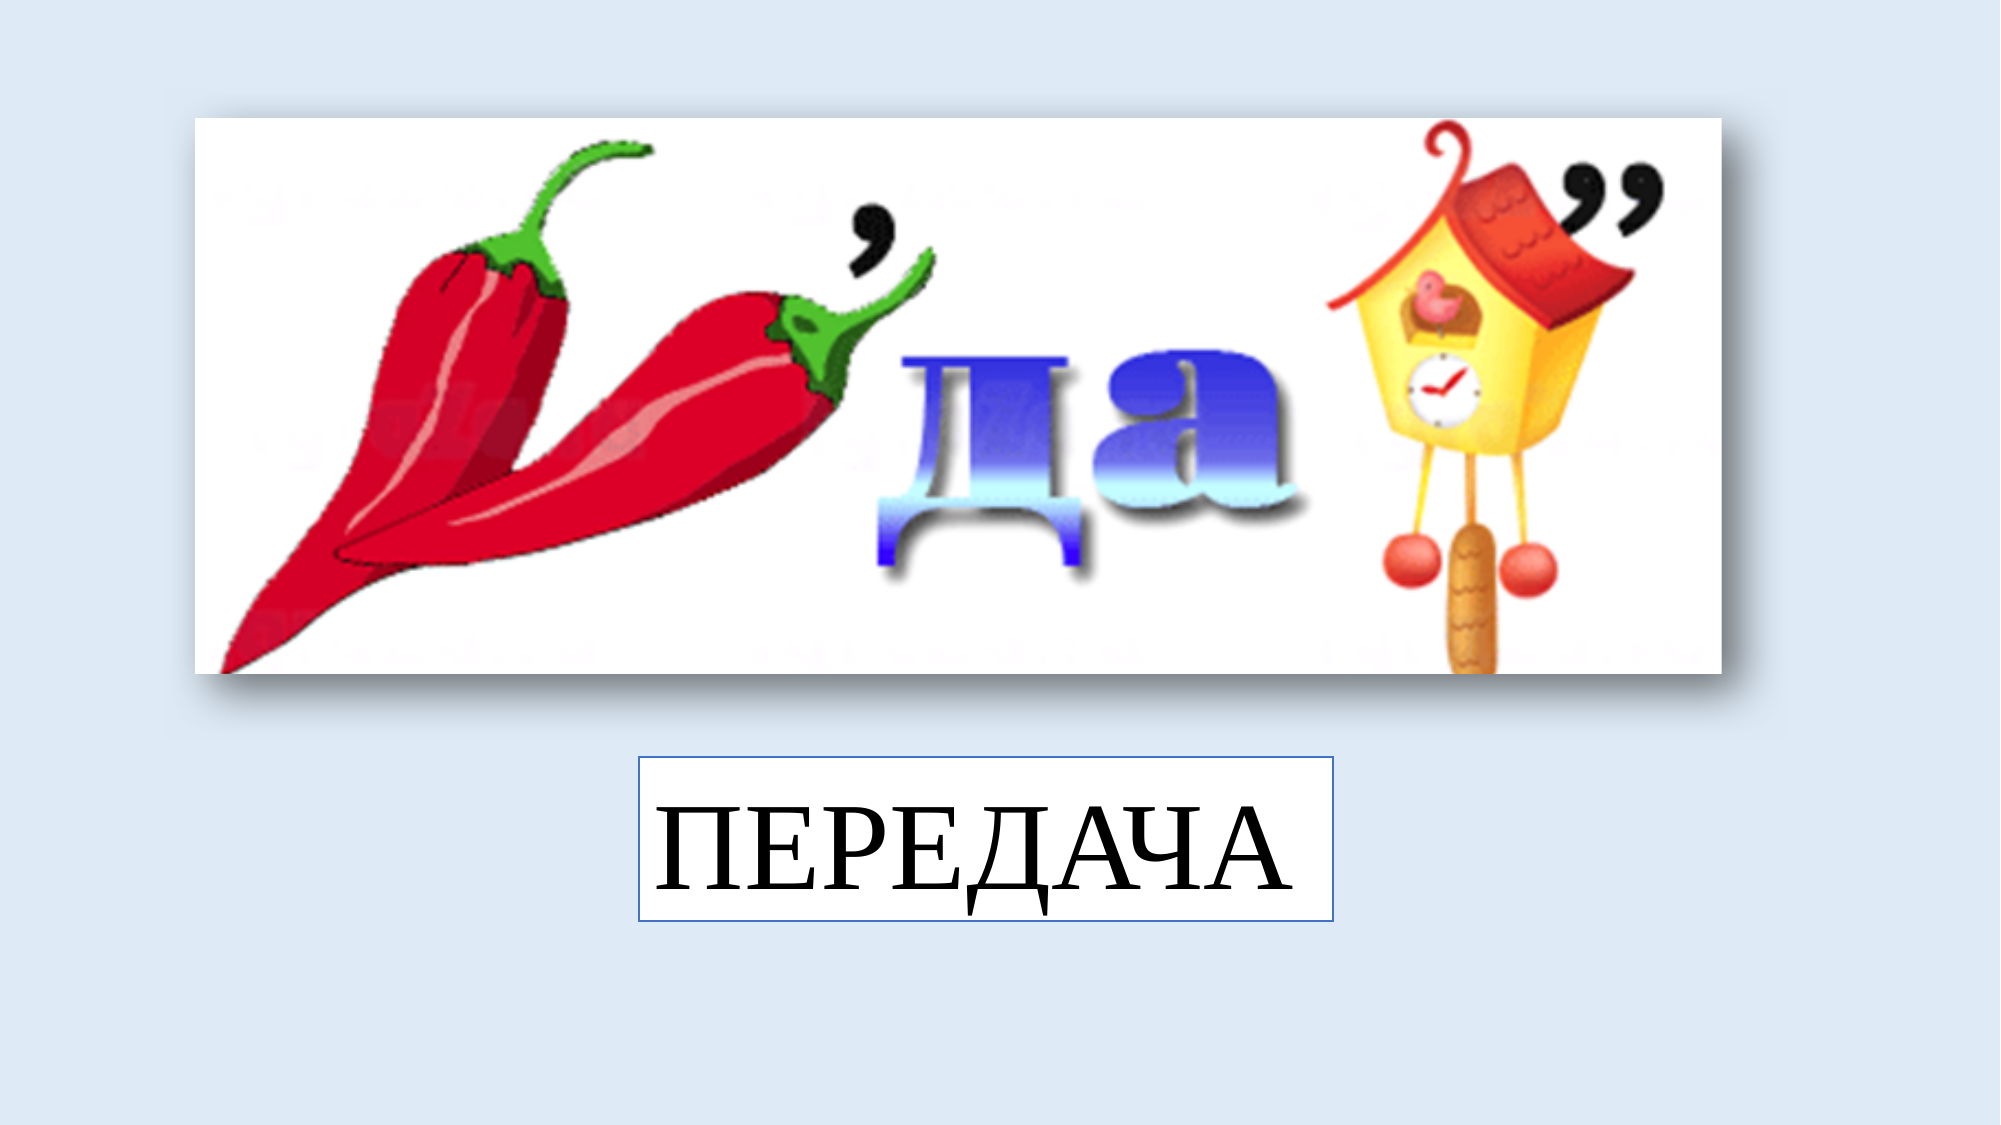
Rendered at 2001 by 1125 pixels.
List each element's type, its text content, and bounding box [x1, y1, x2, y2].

text_box ПЕРЕДАЧА [638, 756, 1334, 922]
picture [194, 118, 1722, 674]
